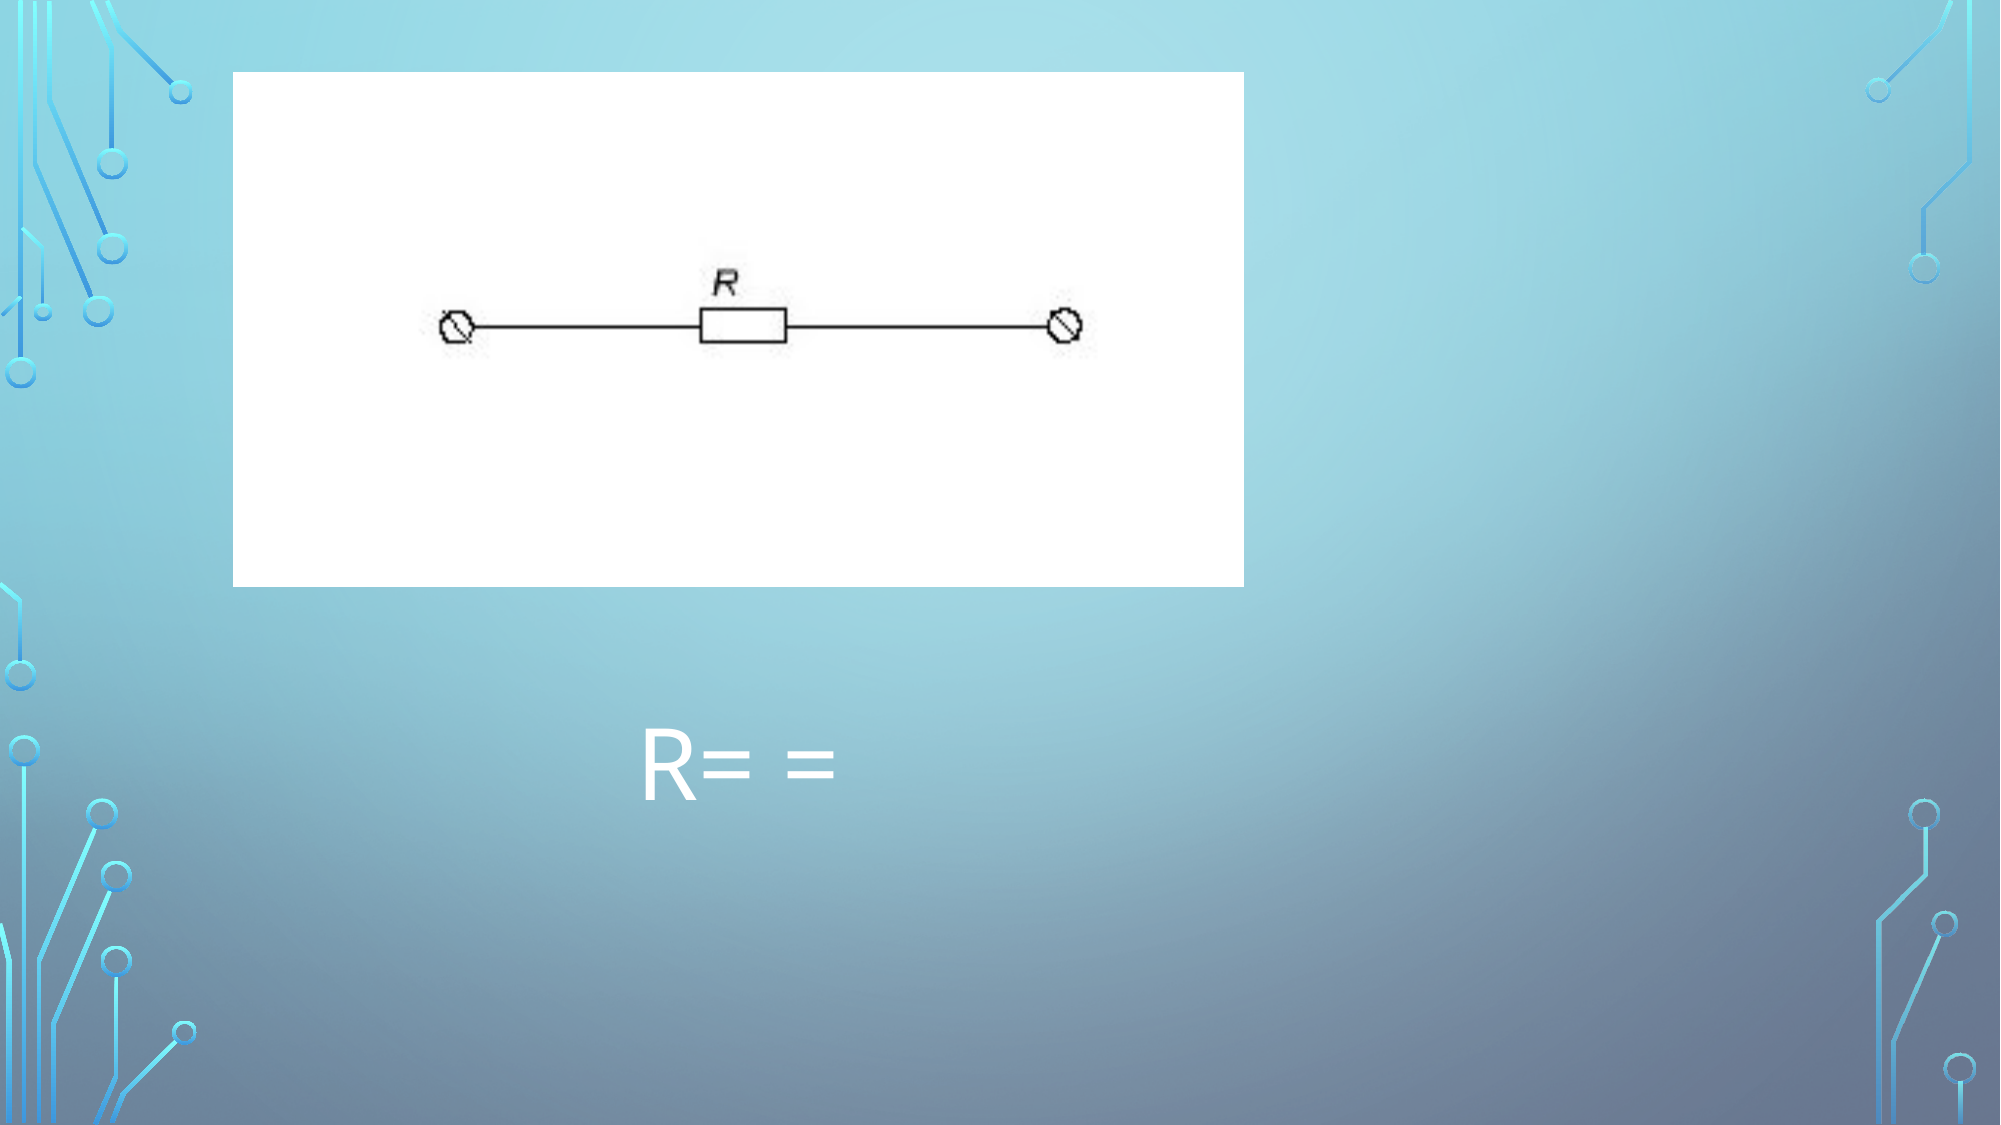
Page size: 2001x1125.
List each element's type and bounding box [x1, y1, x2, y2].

picture [232, 72, 1244, 587]
